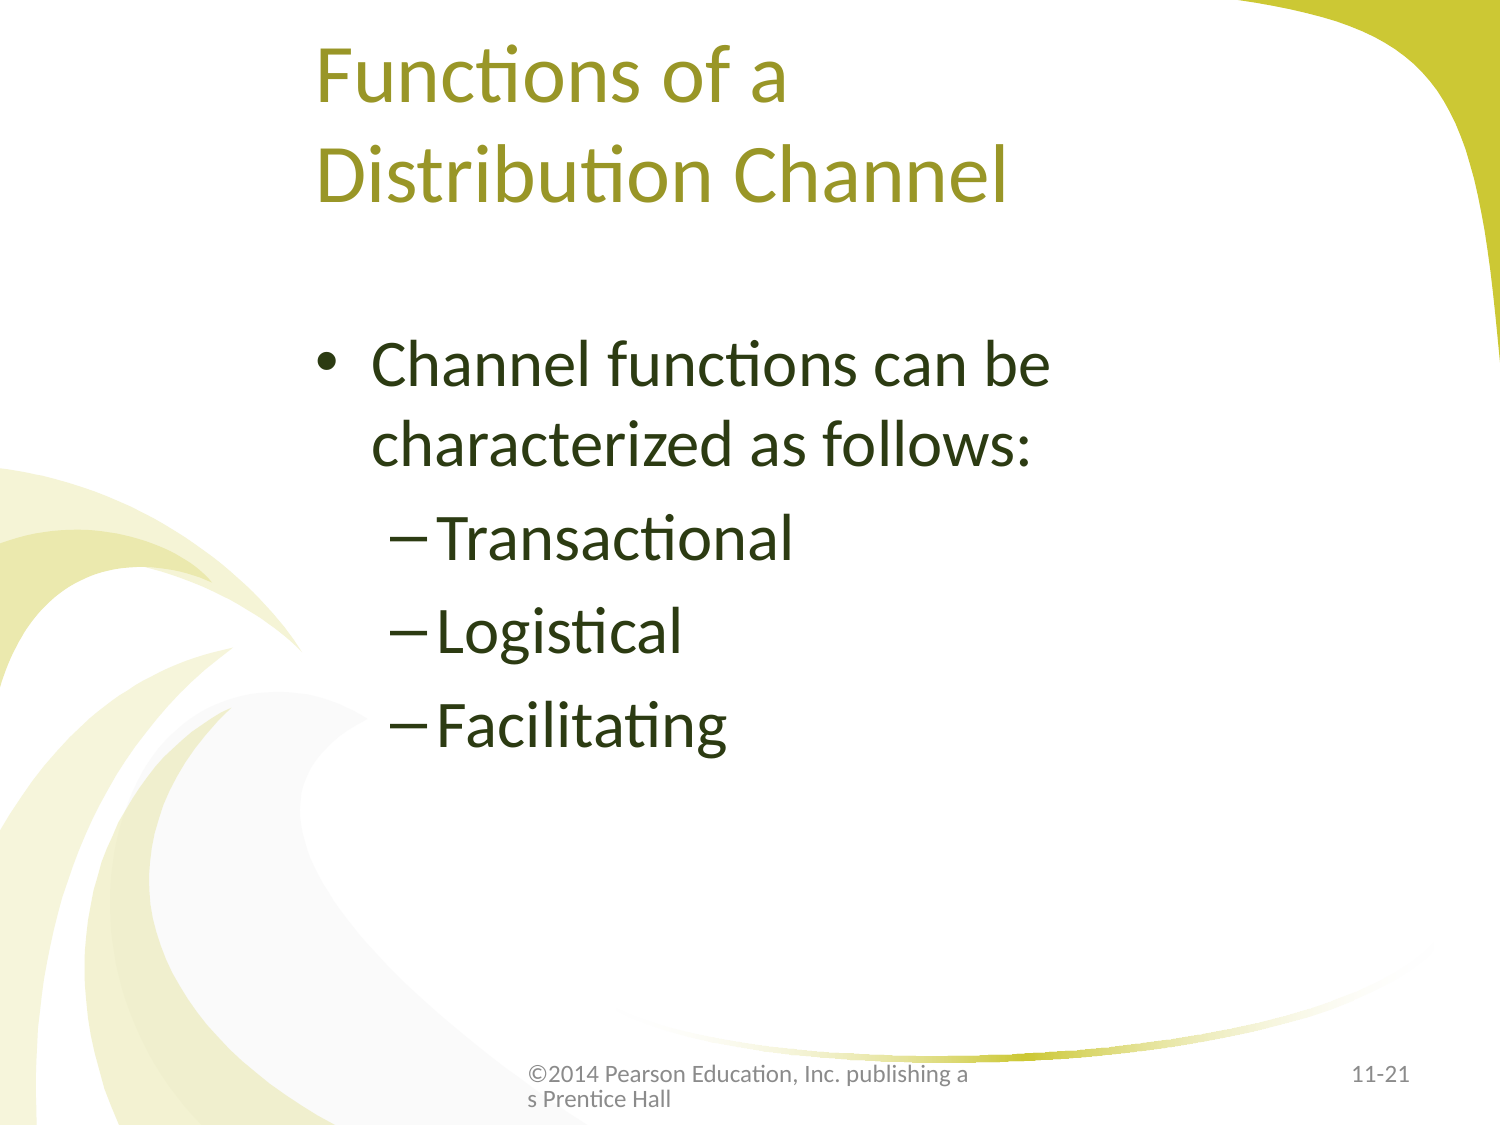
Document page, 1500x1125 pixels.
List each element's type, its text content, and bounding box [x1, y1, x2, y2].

footer ©2014 Pearson Education, Inc. publishing as Prentice Hall [512, 1042, 988, 1103]
slide_number 11-21 [1074, 1042, 1425, 1103]
title Functions of a Distribution Channel [300, 37, 1438, 200]
list Channel functions can be characterized as follows: Transactional Logistical Facilitating [300, 312, 1438, 1000]
